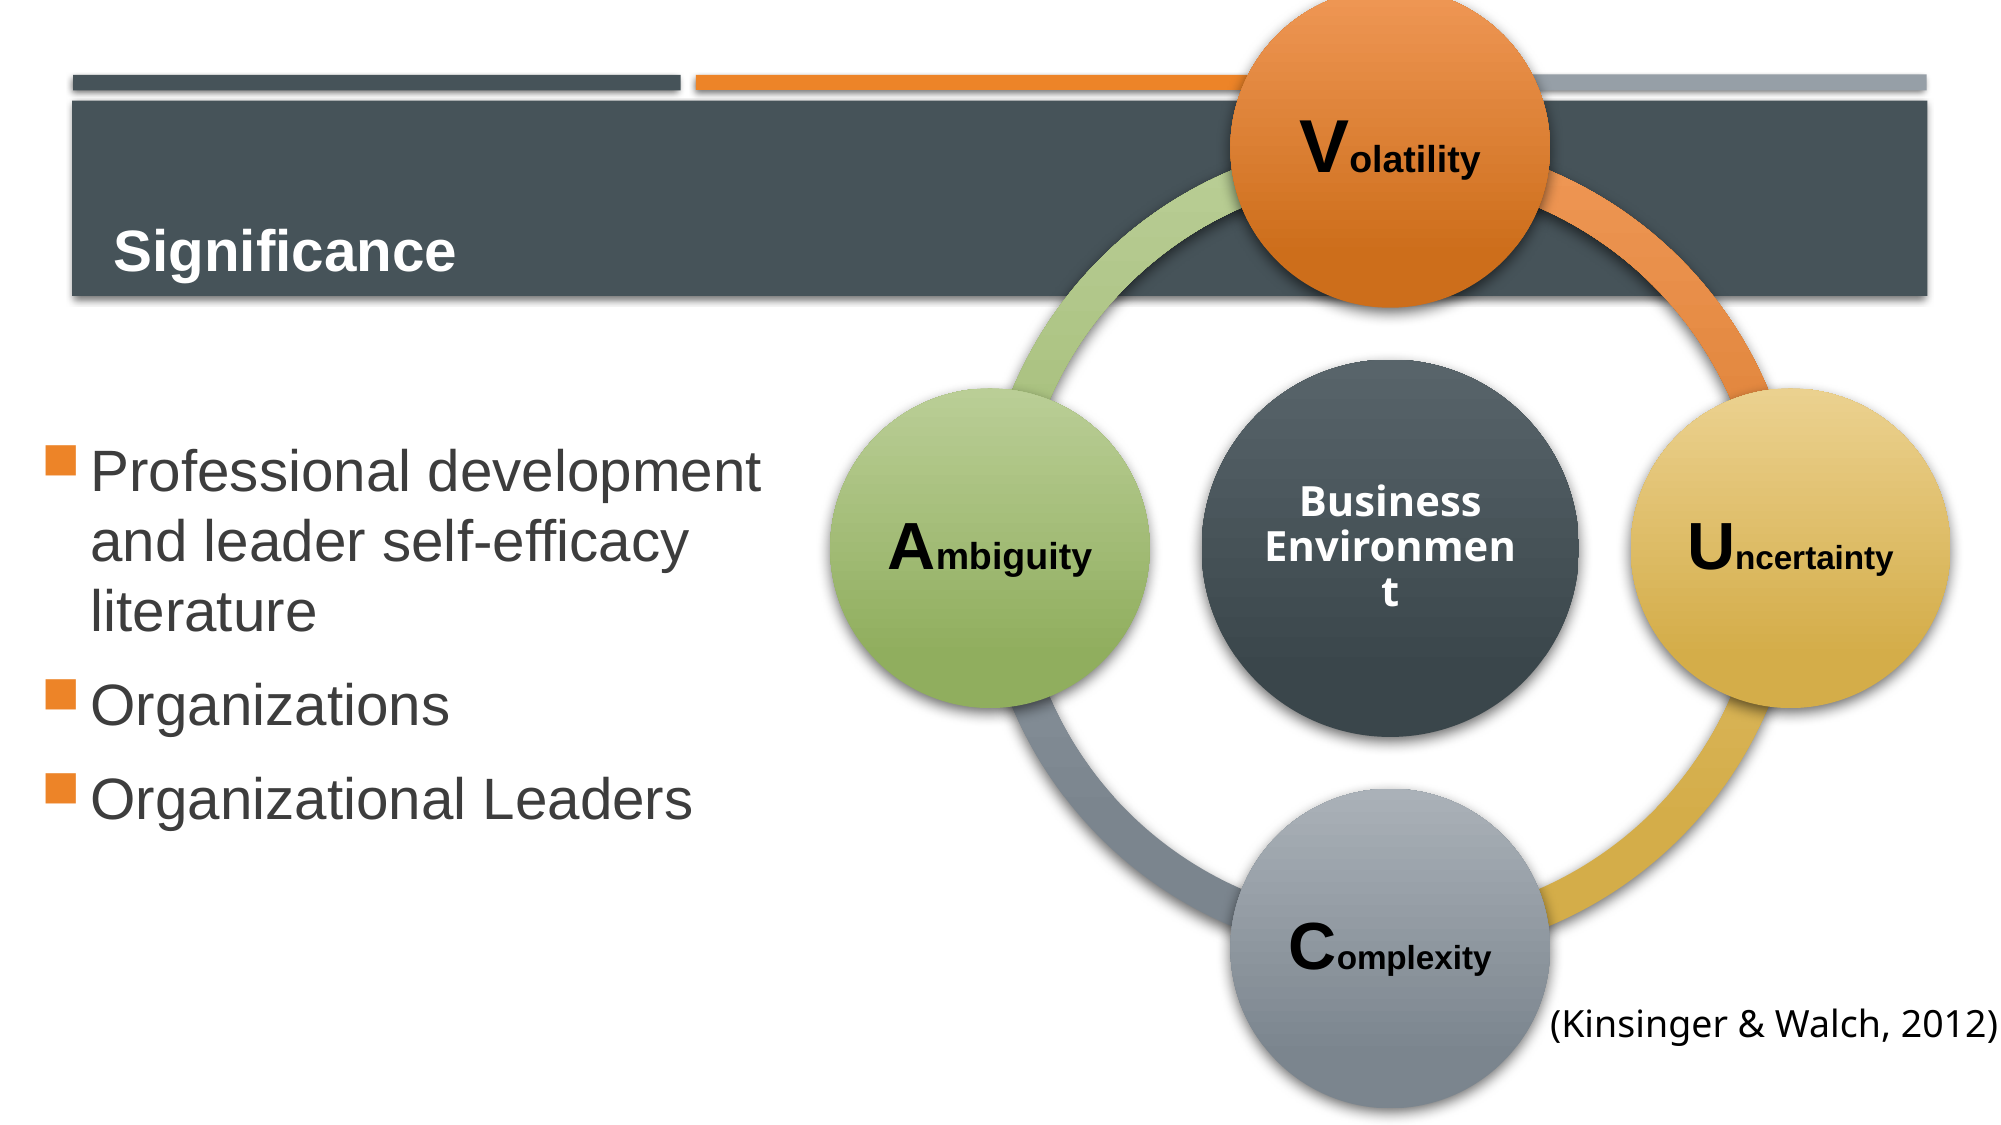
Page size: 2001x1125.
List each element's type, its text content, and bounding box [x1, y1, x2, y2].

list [527, 15, 2000, 1082]
title Significance [98, 73, 521, 291]
text_box Professional development and leader self-efficacy literature Organizations Organizational Leaders [25, 425, 521, 839]
